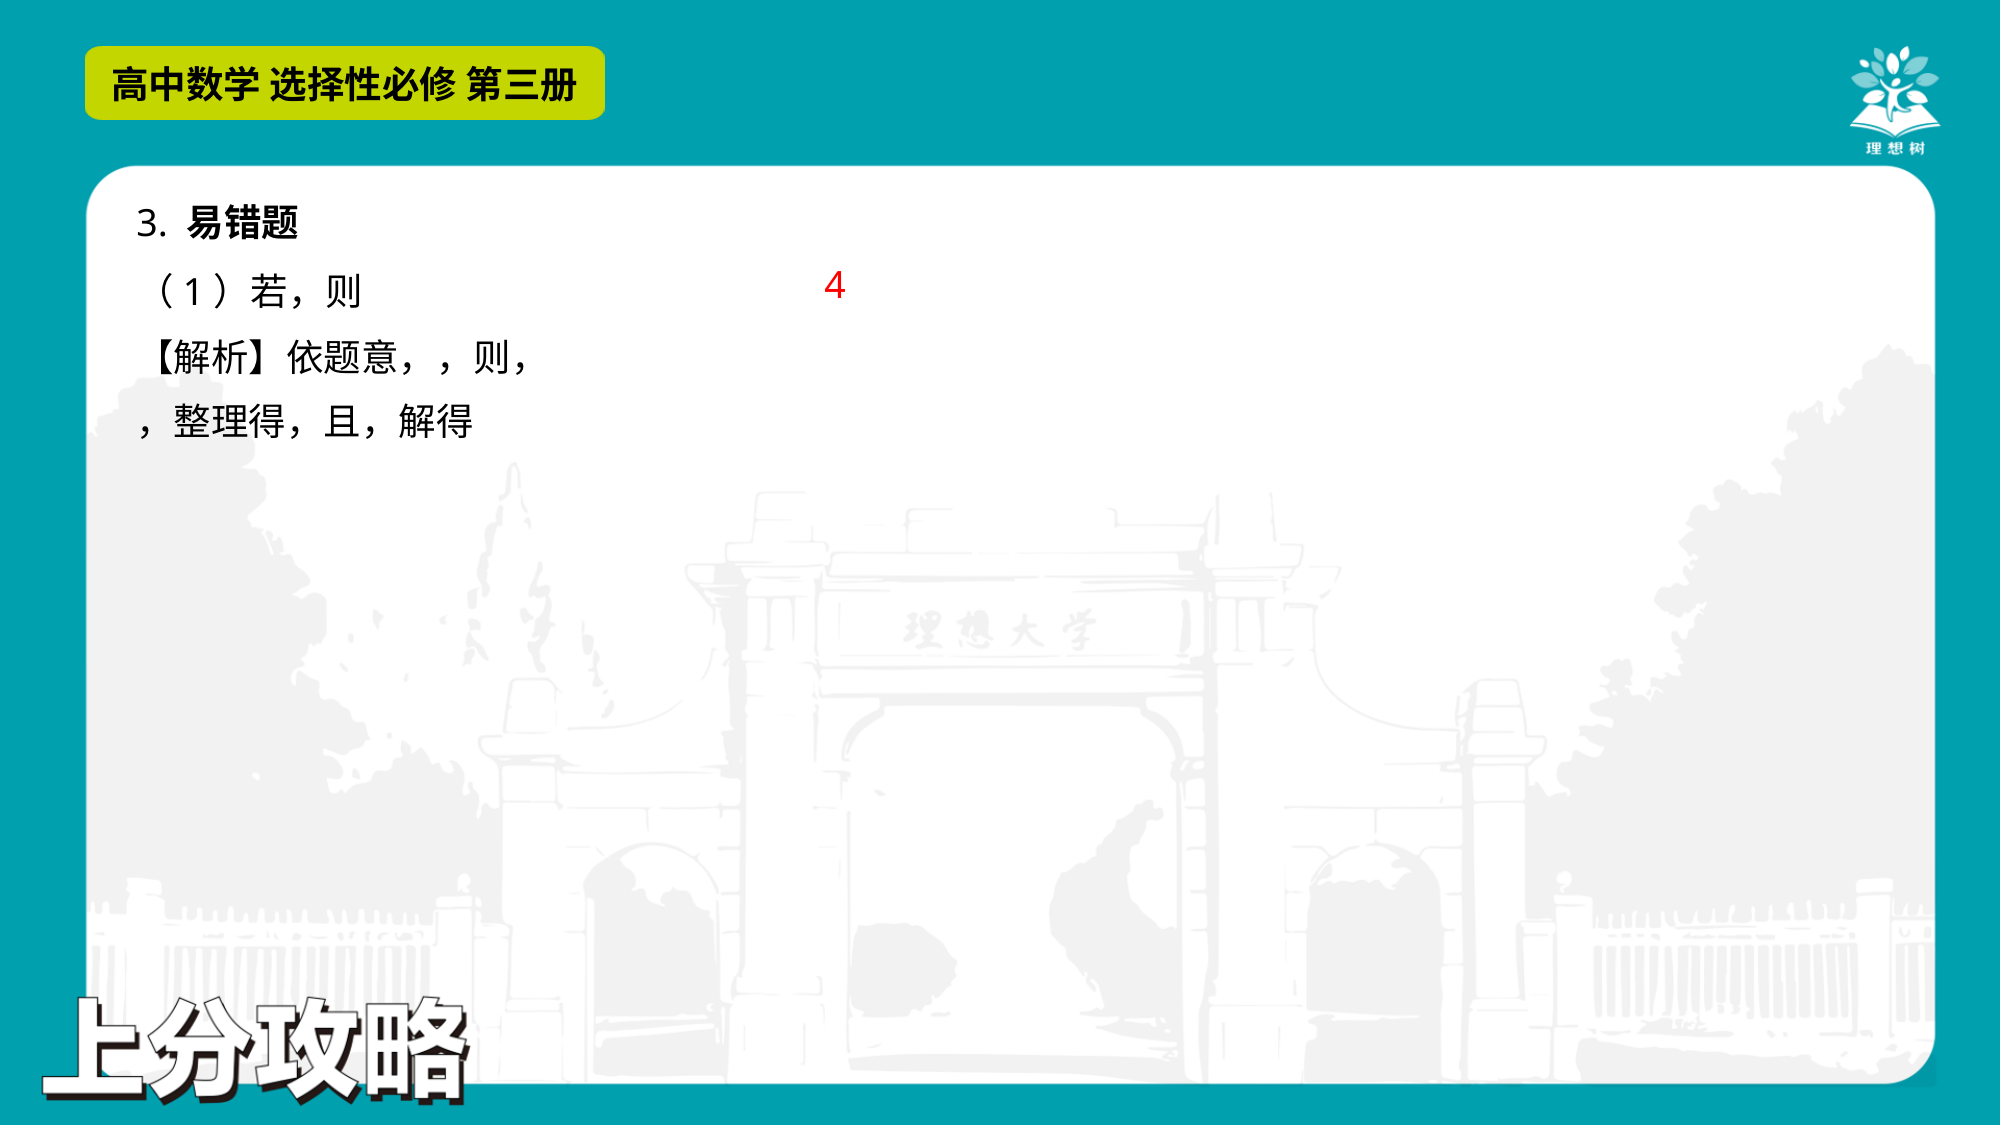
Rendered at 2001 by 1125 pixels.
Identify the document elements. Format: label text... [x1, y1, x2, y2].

text_box 3. 易错题 [136, 177, 1865, 237]
text_box 4 [810, 237, 860, 299]
picture [0, 0, 2000, 1125]
